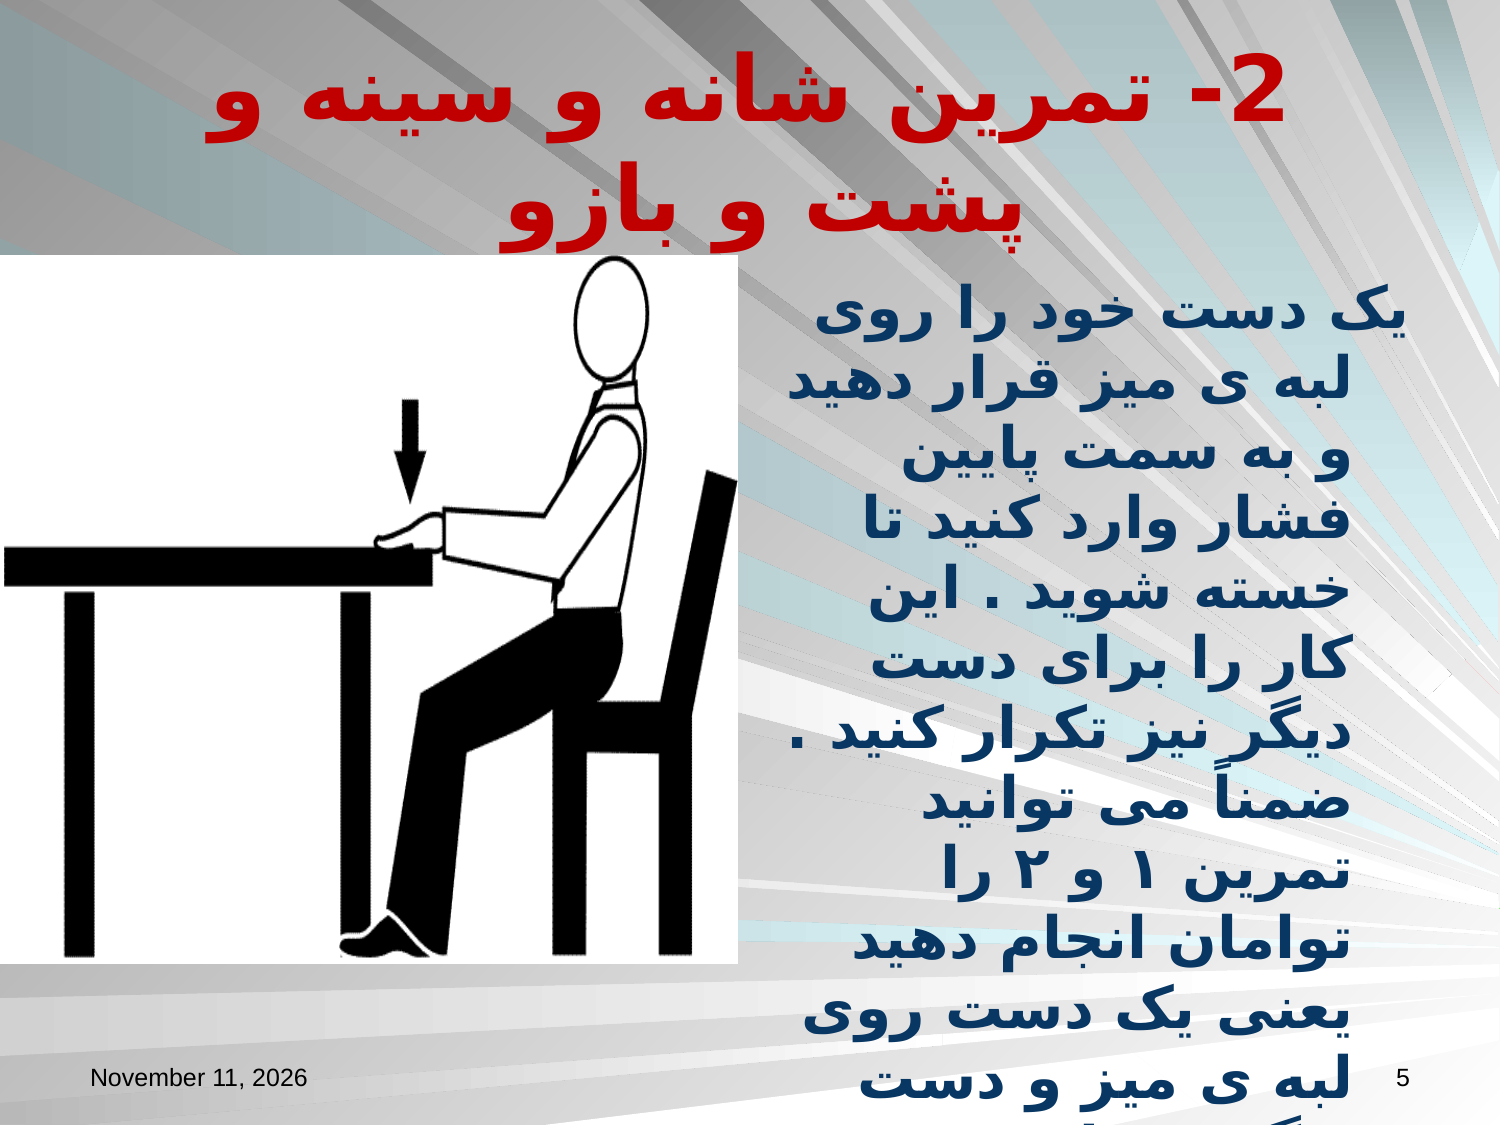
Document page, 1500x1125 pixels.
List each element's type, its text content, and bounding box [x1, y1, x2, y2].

title 2- تمرین شانه و سینه و پشت و بازو [74, 45, 1426, 234]
list یک دست خود را روی لبه ی میز قرار دهید و به سمت پایین فشار وارد کنید تا خسته شوید . این کار را برای دست دیگر نیز تکرار کنید . ضمناً می توانید تمرین ۱ و ۲ را توامان انجام دهید یعنی یک دست روی لبه ی میز و دست دیگر زیر لبه ی میز . [762, 262, 1426, 1006]
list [0, 255, 738, 965]
slide_number 5 [1074, 1023, 1426, 1100]
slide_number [74, 1023, 426, 1100]
